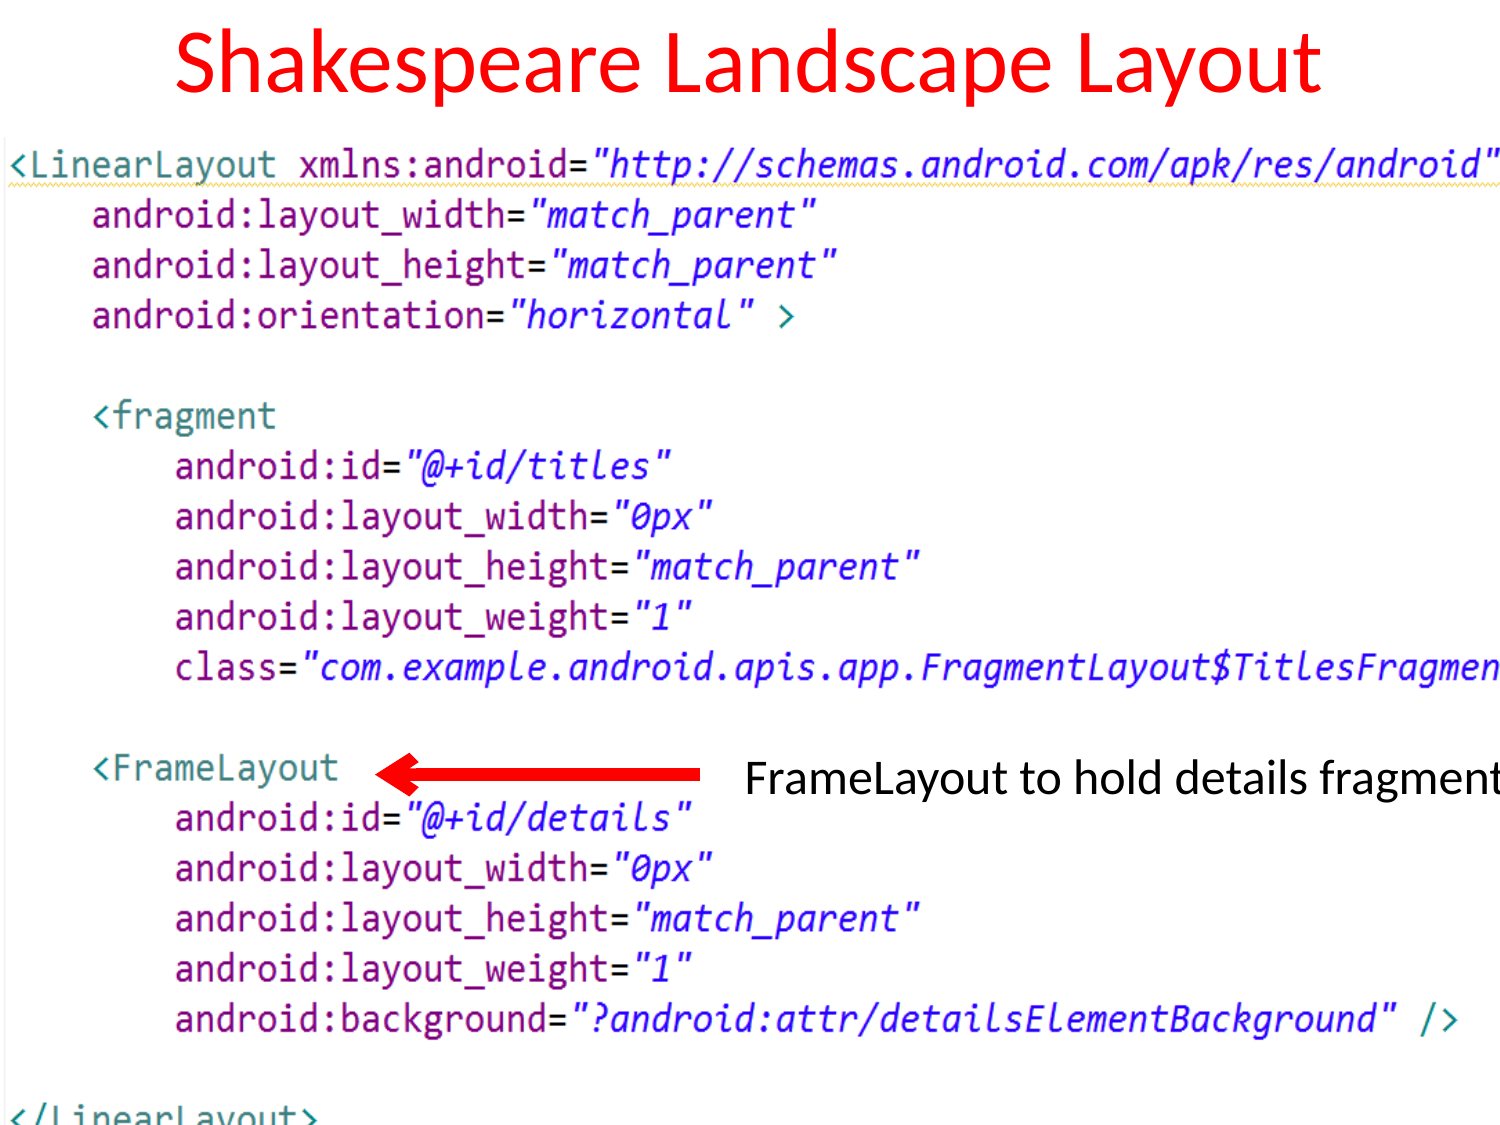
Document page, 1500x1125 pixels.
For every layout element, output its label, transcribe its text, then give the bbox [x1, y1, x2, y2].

title Shakespeare Landscape Layout [75, 0, 1425, 135]
picture [0, 137, 1500, 1125]
